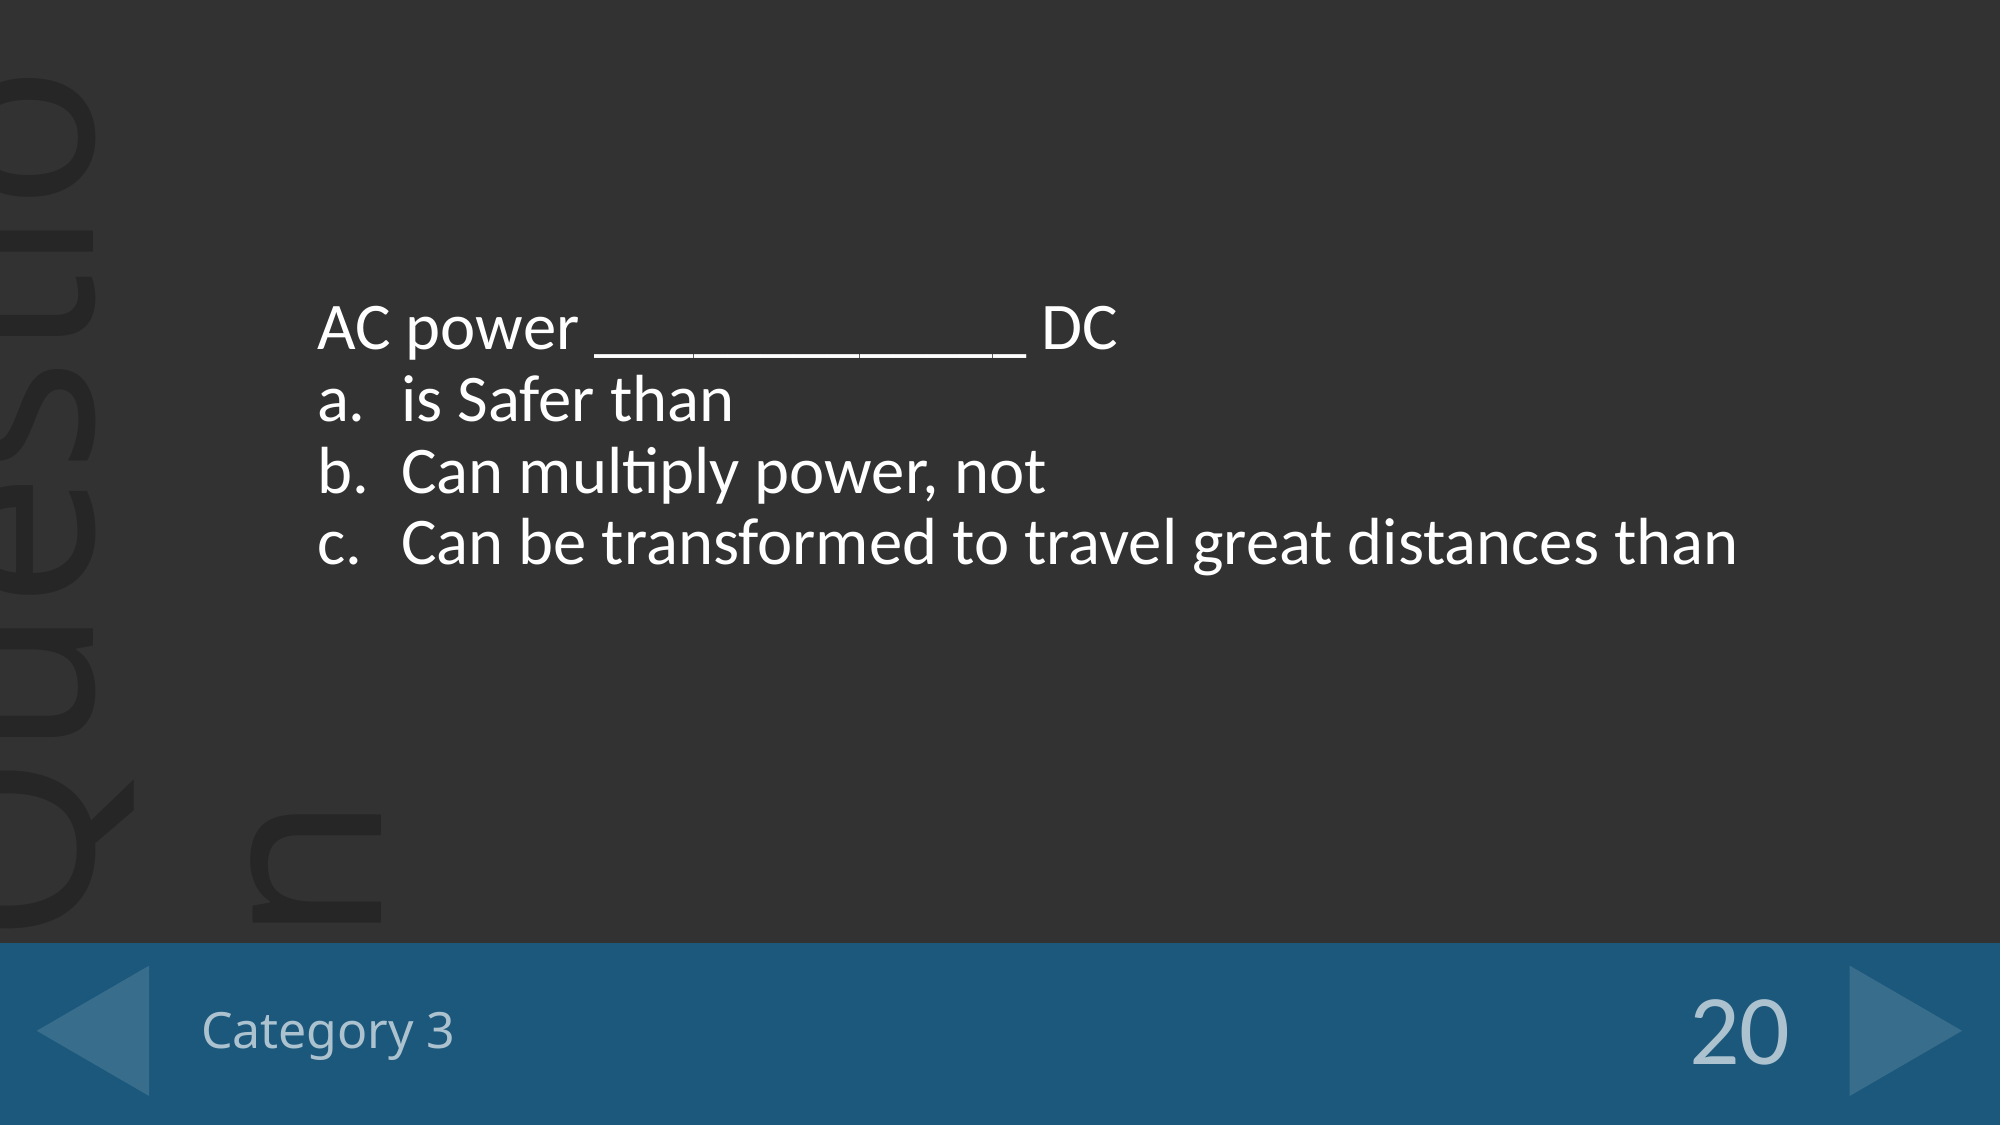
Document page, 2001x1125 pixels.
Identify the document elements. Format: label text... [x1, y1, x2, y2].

list 20 [1494, 967, 1806, 1097]
title Category 3 [185, 967, 1494, 1097]
list AC power _____________ DC is Safer than Can multiply power, not Can be transformed to travel great distances than [302, 307, 1760, 636]
